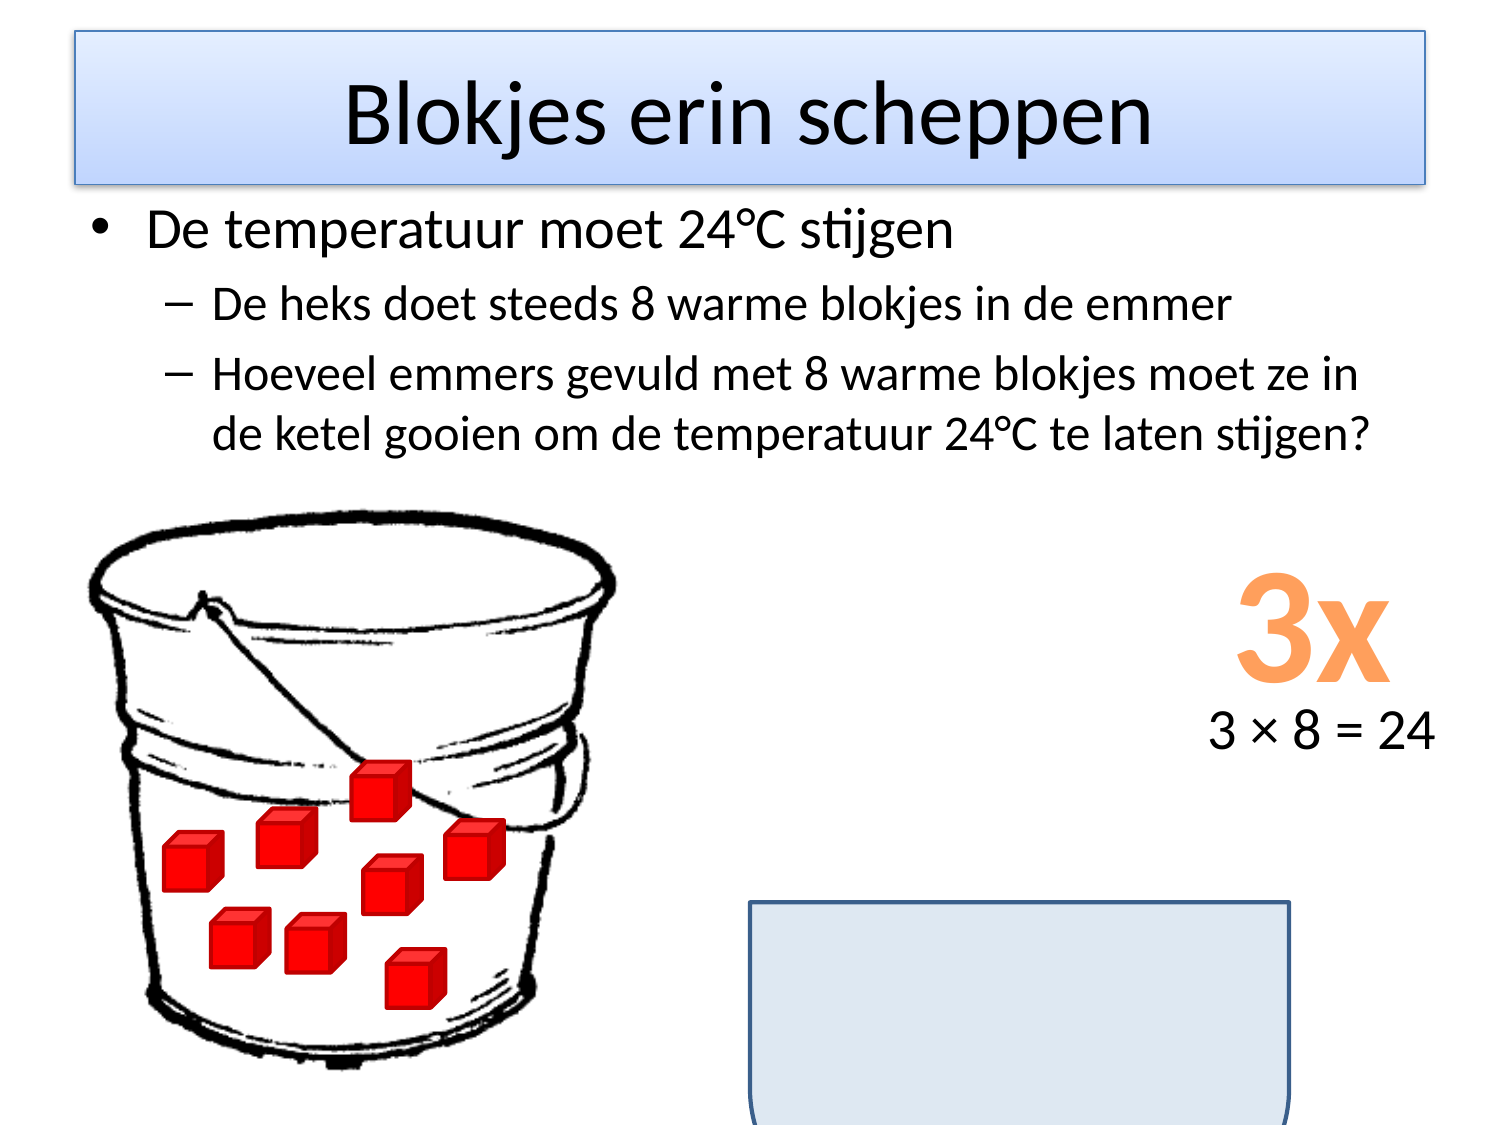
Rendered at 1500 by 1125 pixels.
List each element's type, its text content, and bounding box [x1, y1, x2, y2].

title Blokjes erin scheppen [74, 30, 1426, 185]
list De temperatuur moet 24°C stijgen De heks doet steeds 8 warme blokjes in de emmer Hoeveel emmers gevuld met 8 warme blokjes moet ze in de ketel gooien om de temperatuur 24°C te laten stijgen? [75, 183, 1425, 926]
text_box [747, 900, 1292, 1125]
picture [81, 503, 622, 1076]
text_box 3 × 8 = 24 [1192, 684, 1475, 769]
text_box 3x [1216, 508, 1486, 723]
